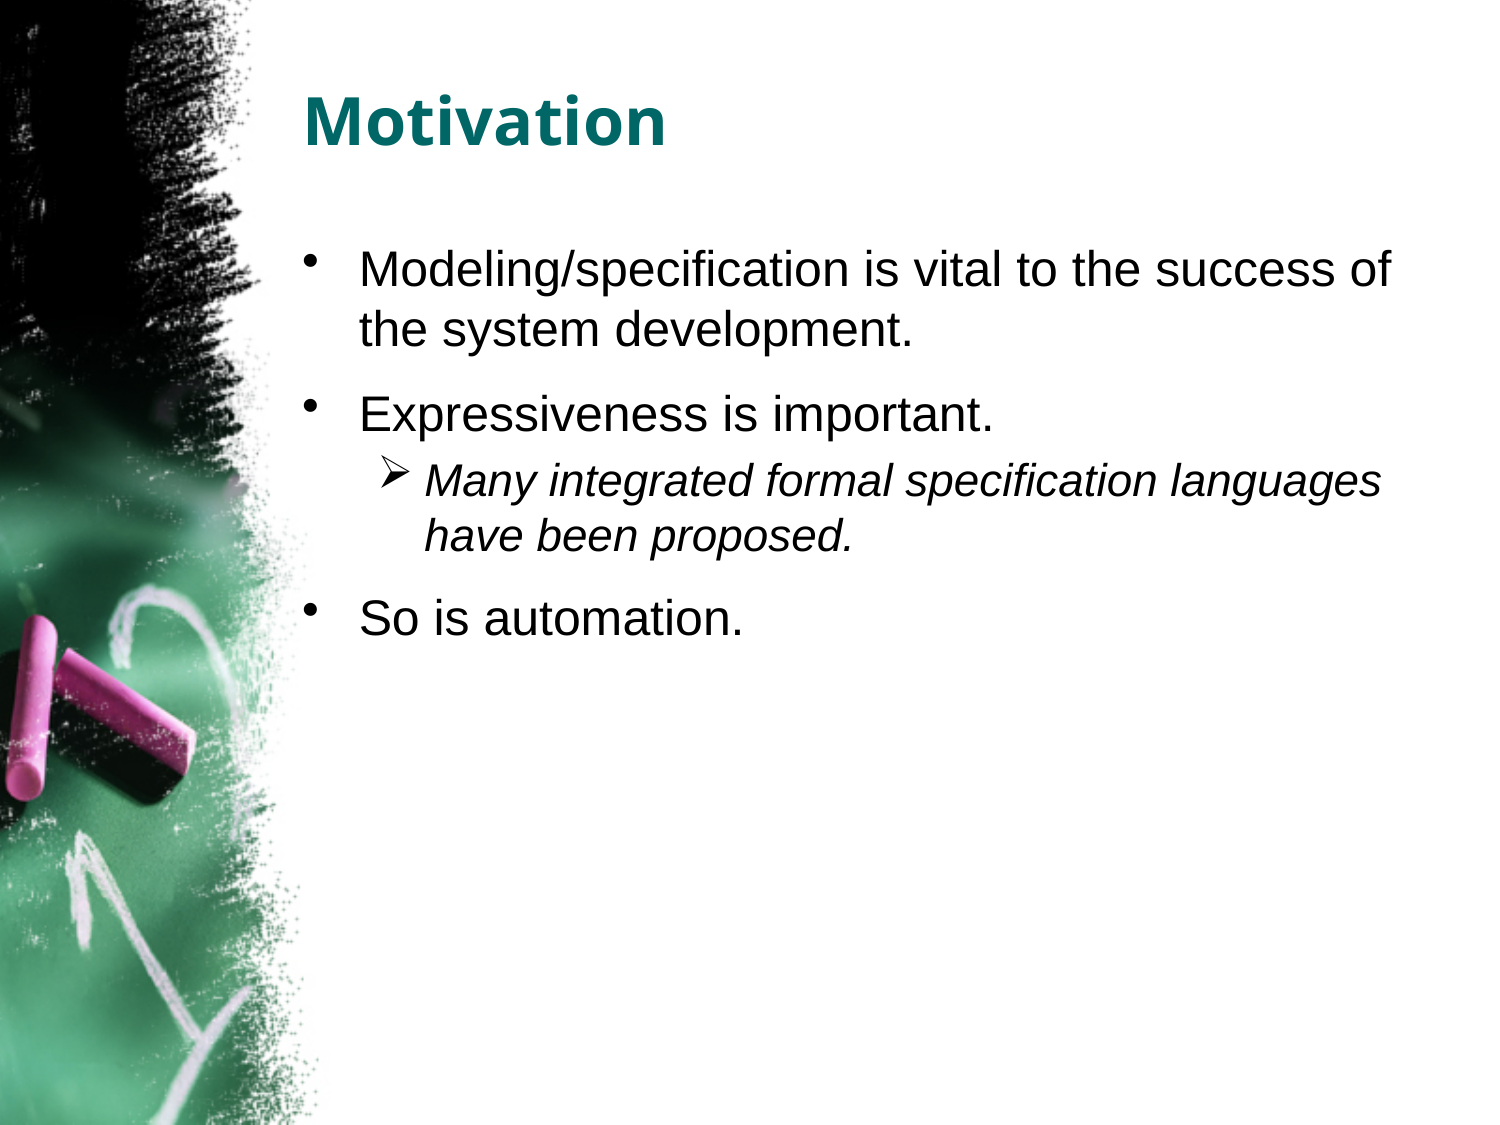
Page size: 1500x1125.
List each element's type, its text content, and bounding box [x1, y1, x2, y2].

list Modeling/specification is vital to the success of the system development. Expressiveness is important. Many integrated formal specification languages have been proposed. So is automation. [287, 228, 1438, 980]
picture [0, 0, 1500, 1125]
title Motivation [287, 49, 1438, 188]
